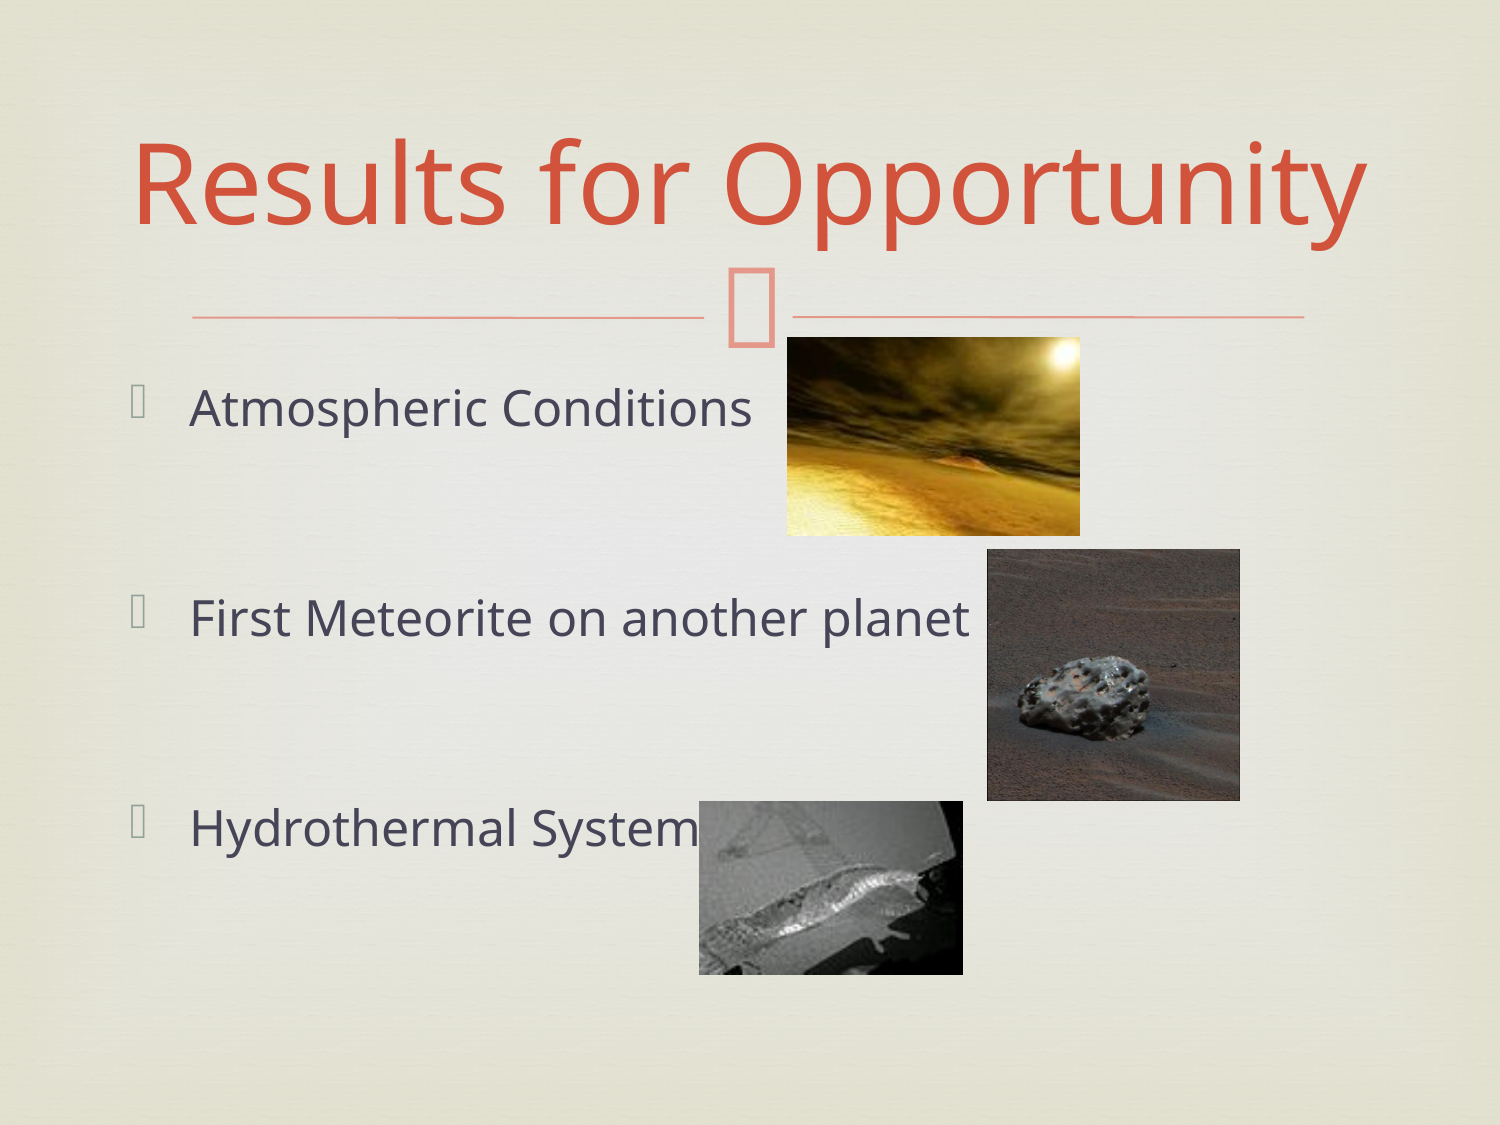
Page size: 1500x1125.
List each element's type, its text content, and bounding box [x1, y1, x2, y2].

title Results for Opportunity [112, 93, 1386, 267]
list Atmospheric Conditions First Meteorite on another planet Hydrothermal System [114, 368, 1386, 1005]
picture [699, 800, 964, 976]
picture [786, 336, 1081, 537]
picture [986, 549, 1240, 802]
